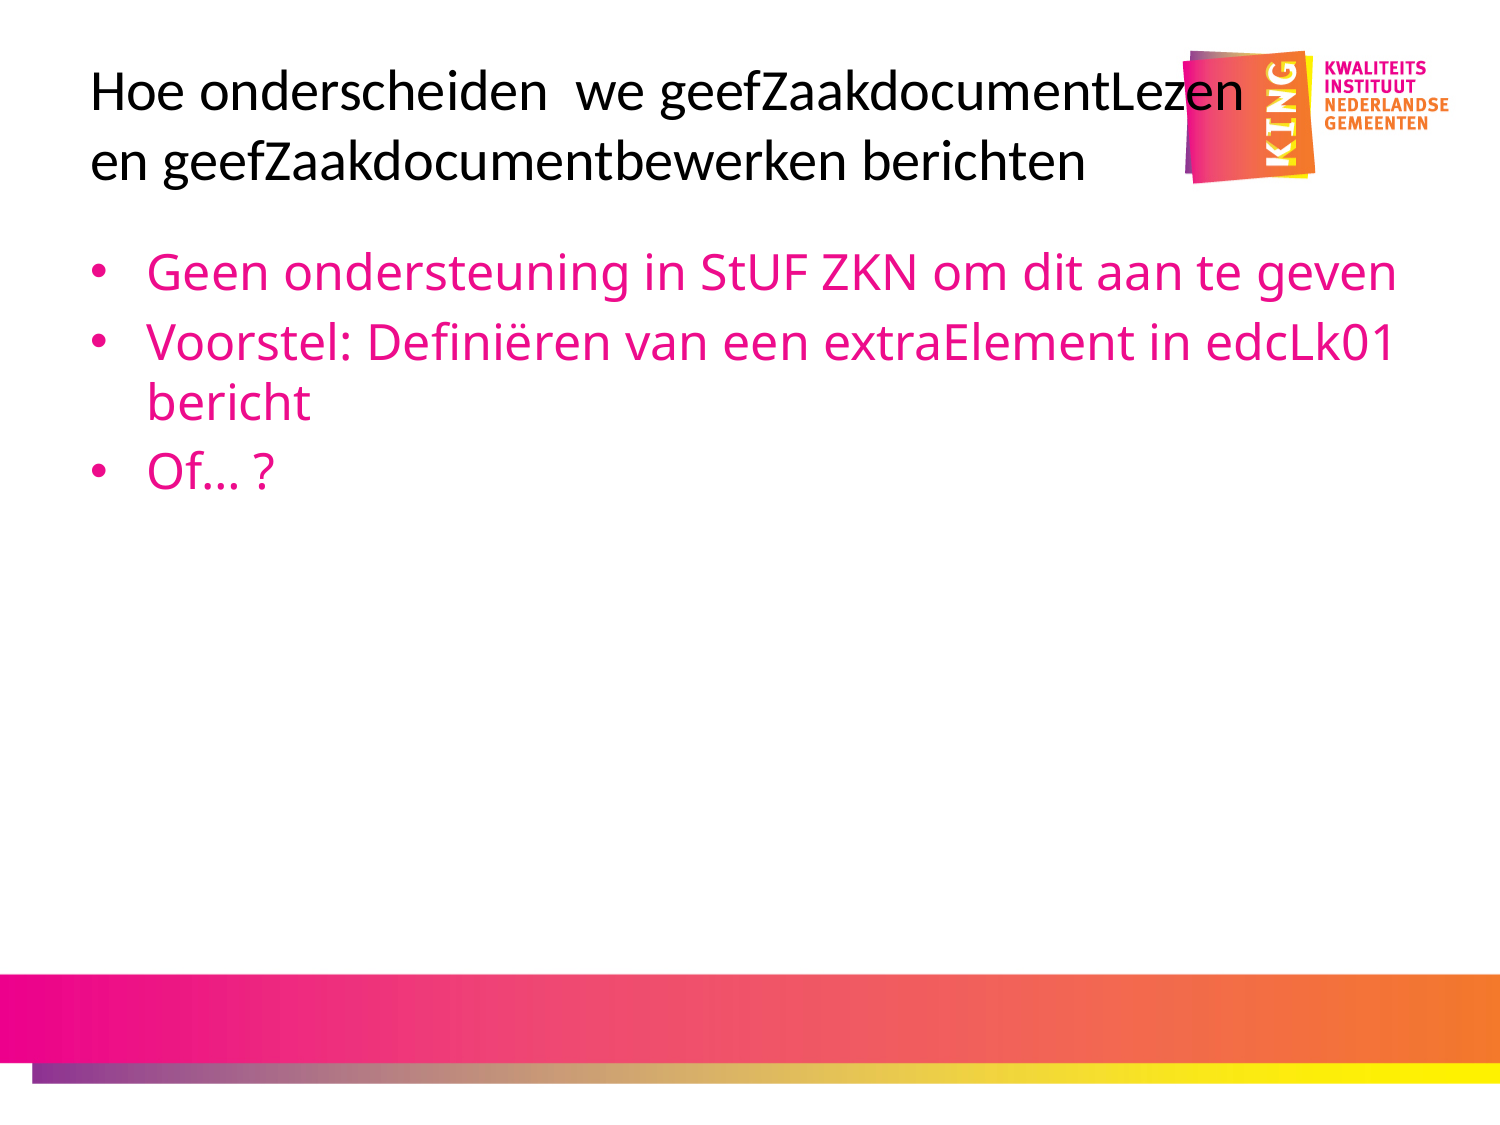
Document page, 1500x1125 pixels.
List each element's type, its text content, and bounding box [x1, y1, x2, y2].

list Geen ondersteuning in StUF ZKN om dit aan te geven Voorstel: Definiëren van een extraElement in edcLk01 bericht Of… ? [74, 232, 1463, 923]
picture [0, 0, 1500, 1125]
title Hoe onderscheiden we geefZaakdocumentLezen en geefZaakdocumentbewerken berichten [75, 45, 1425, 232]
